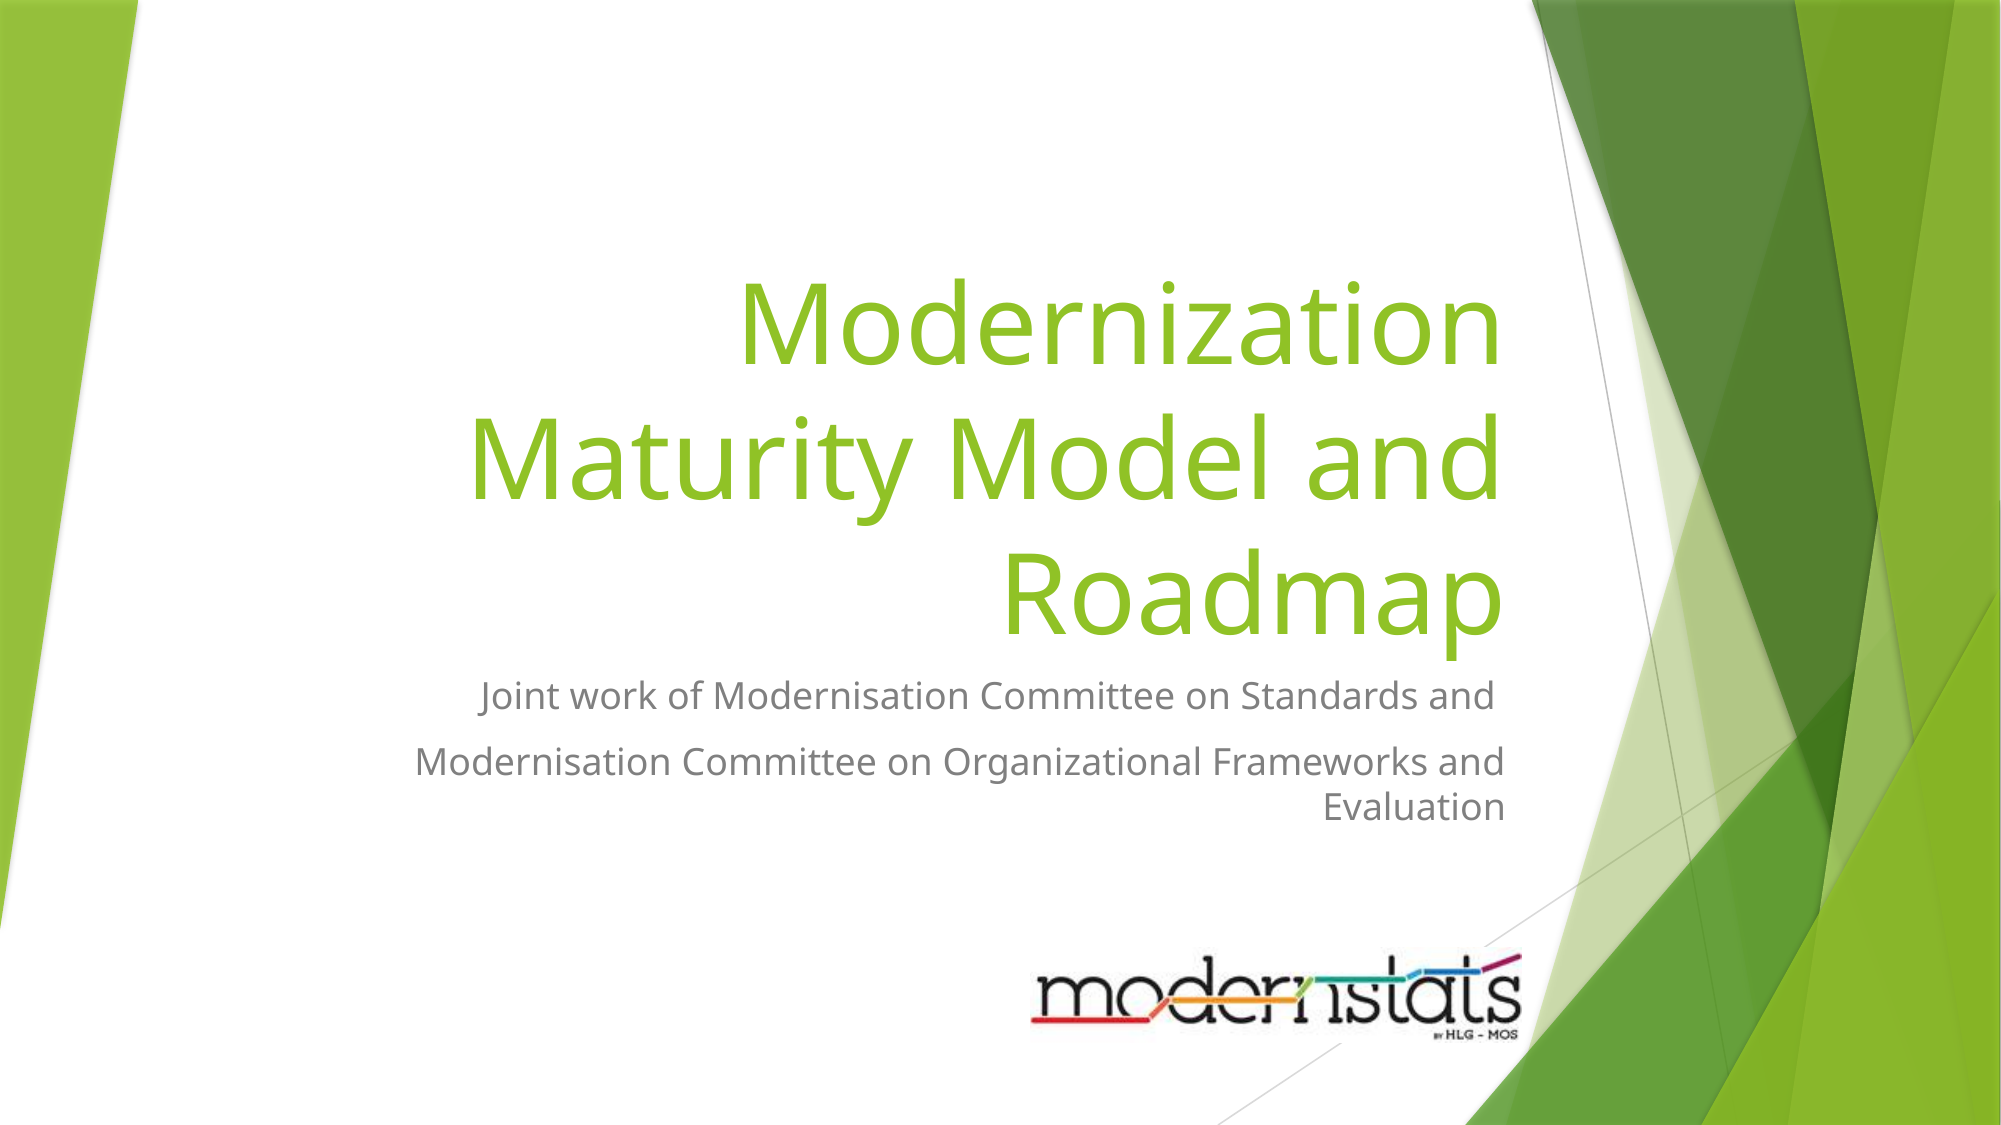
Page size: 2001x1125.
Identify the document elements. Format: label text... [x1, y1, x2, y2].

picture [1030, 946, 1522, 1043]
title Modernization Maturity Model and Roadmap [247, 394, 1522, 664]
subtitle Joint work of Modernisation Committee on Standards and Modernisation Committee on Organizational Frameworks and Evaluation [247, 664, 1522, 845]
